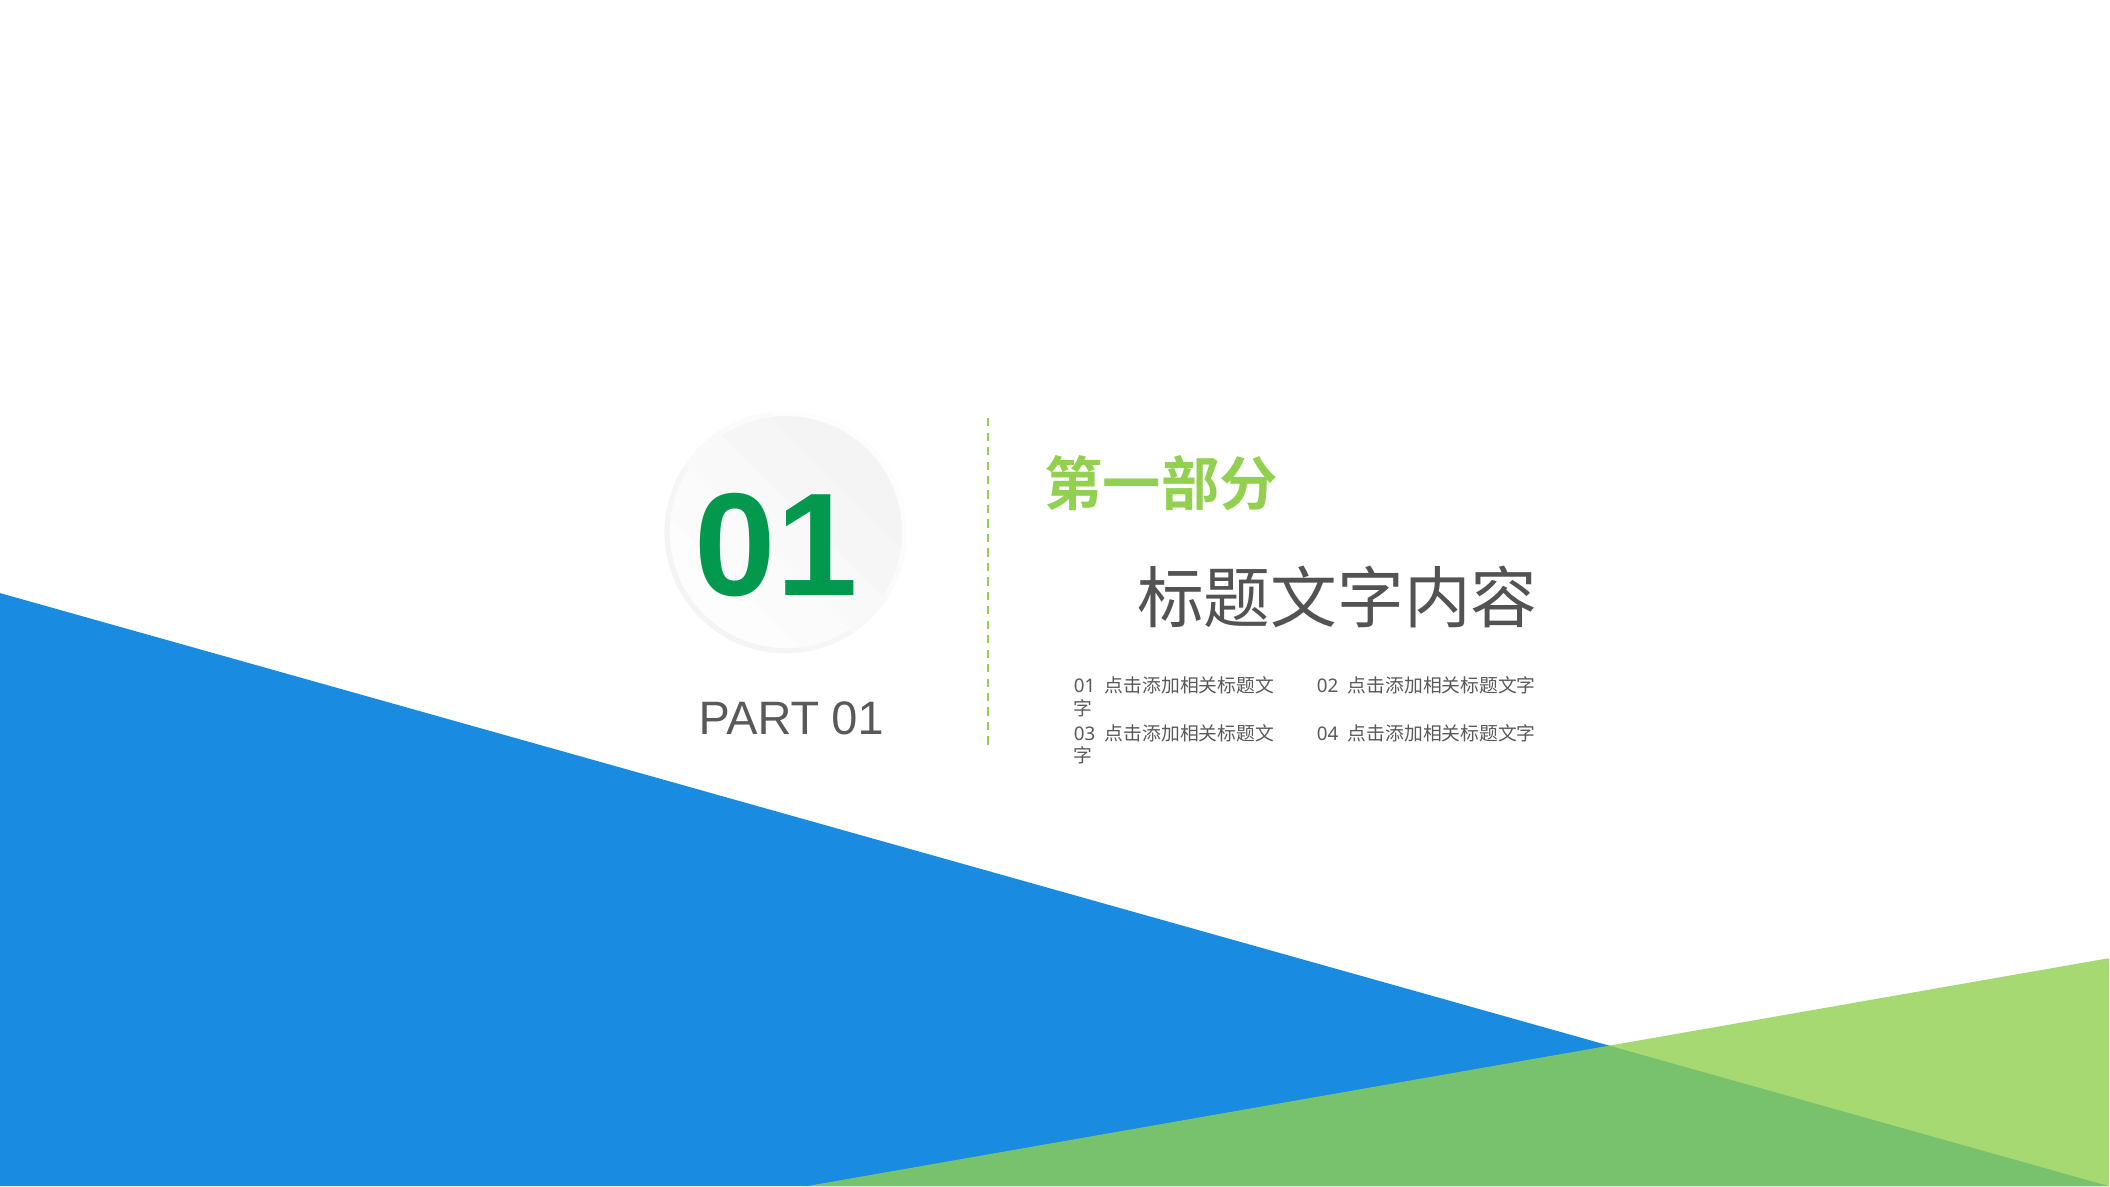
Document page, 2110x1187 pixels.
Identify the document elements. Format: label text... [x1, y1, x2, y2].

text_box 01 点击添加相关标题文字 [1060, 666, 1306, 714]
text_box 03 点击添加相关标题文字 [1060, 714, 1306, 774]
text_box PART 01 [698, 687, 907, 745]
text_box 04 点击添加相关标题文字 [1302, 714, 1560, 751]
text_box [0, 592, 1608, 1187]
text_box 02 点击添加相关标题文字 [1302, 666, 1560, 704]
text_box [664, 410, 907, 654]
text_box [806, 956, 2110, 1187]
text_box 第一部分 标题文字内容 [1010, 439, 1568, 651]
